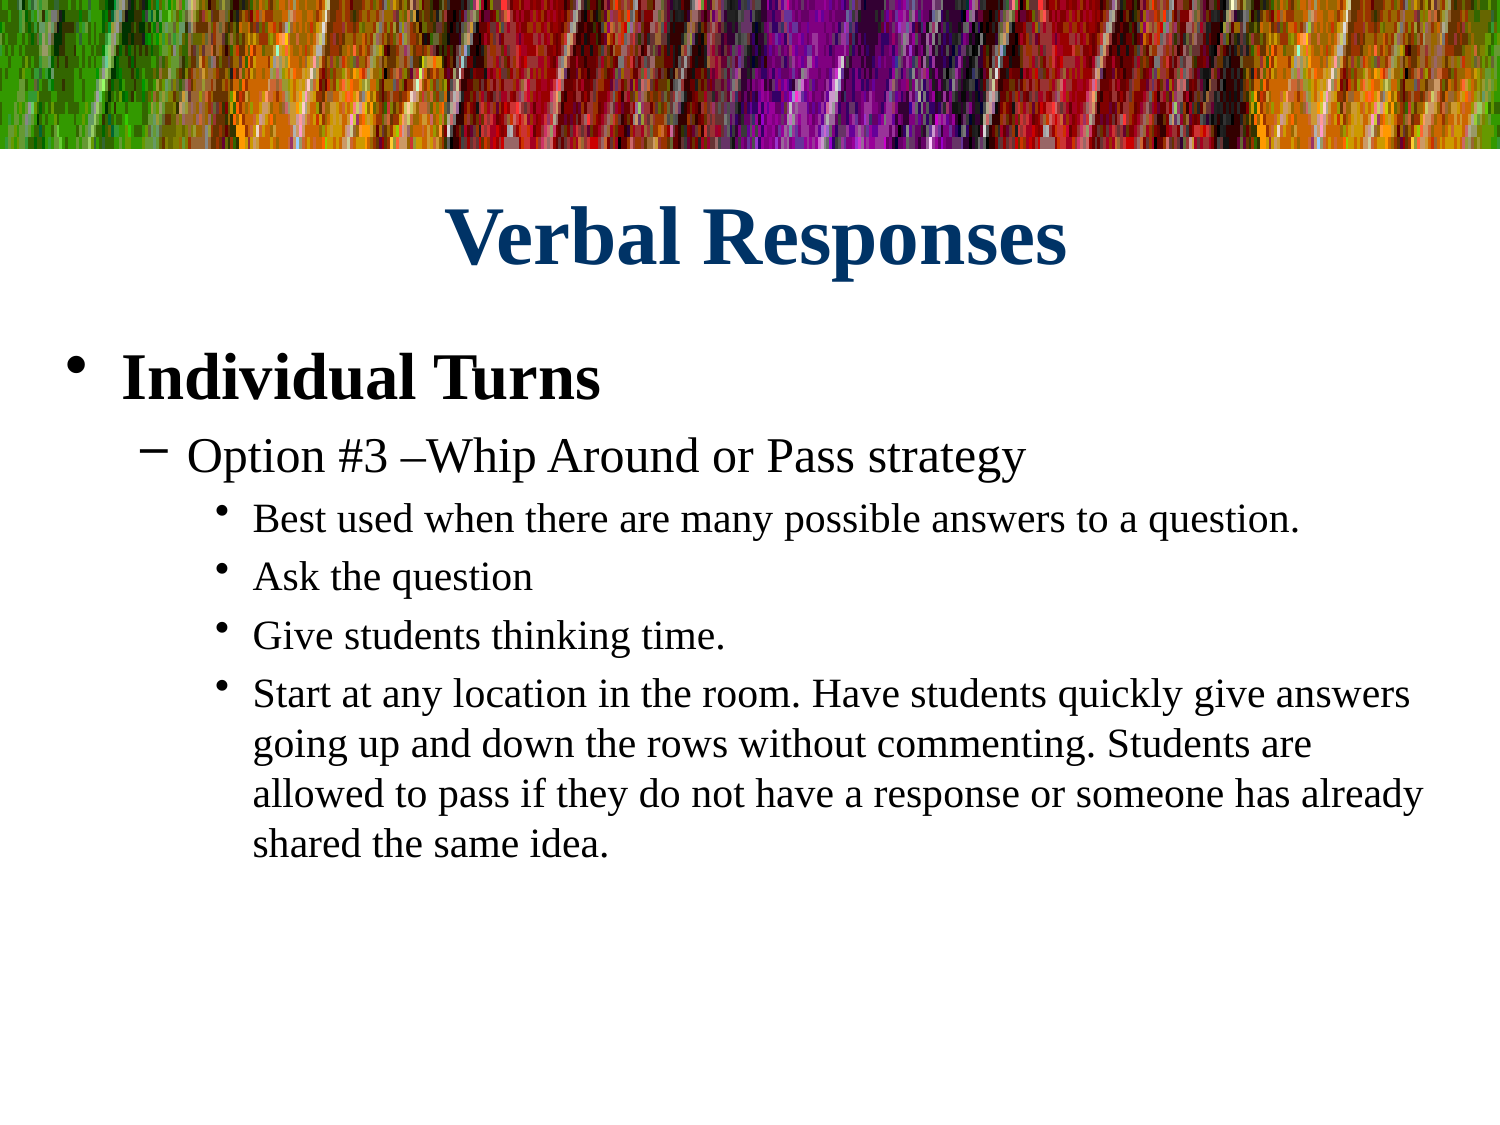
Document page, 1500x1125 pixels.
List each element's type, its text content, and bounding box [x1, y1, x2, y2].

title Verbal Responses [49, 137, 1463, 324]
picture [0, 0, 1500, 149]
list Individual Turns Option #3 –Whip Around or Pass strategy Best used when there are many possible answers to a question. Ask the question Give students thinking time. Start at any location in the room. Have students quickly give answers going up and down the rows without commenting. Students are allowed to pass if they do not have a response or someone has already shared the same idea. [49, 324, 1463, 1001]
